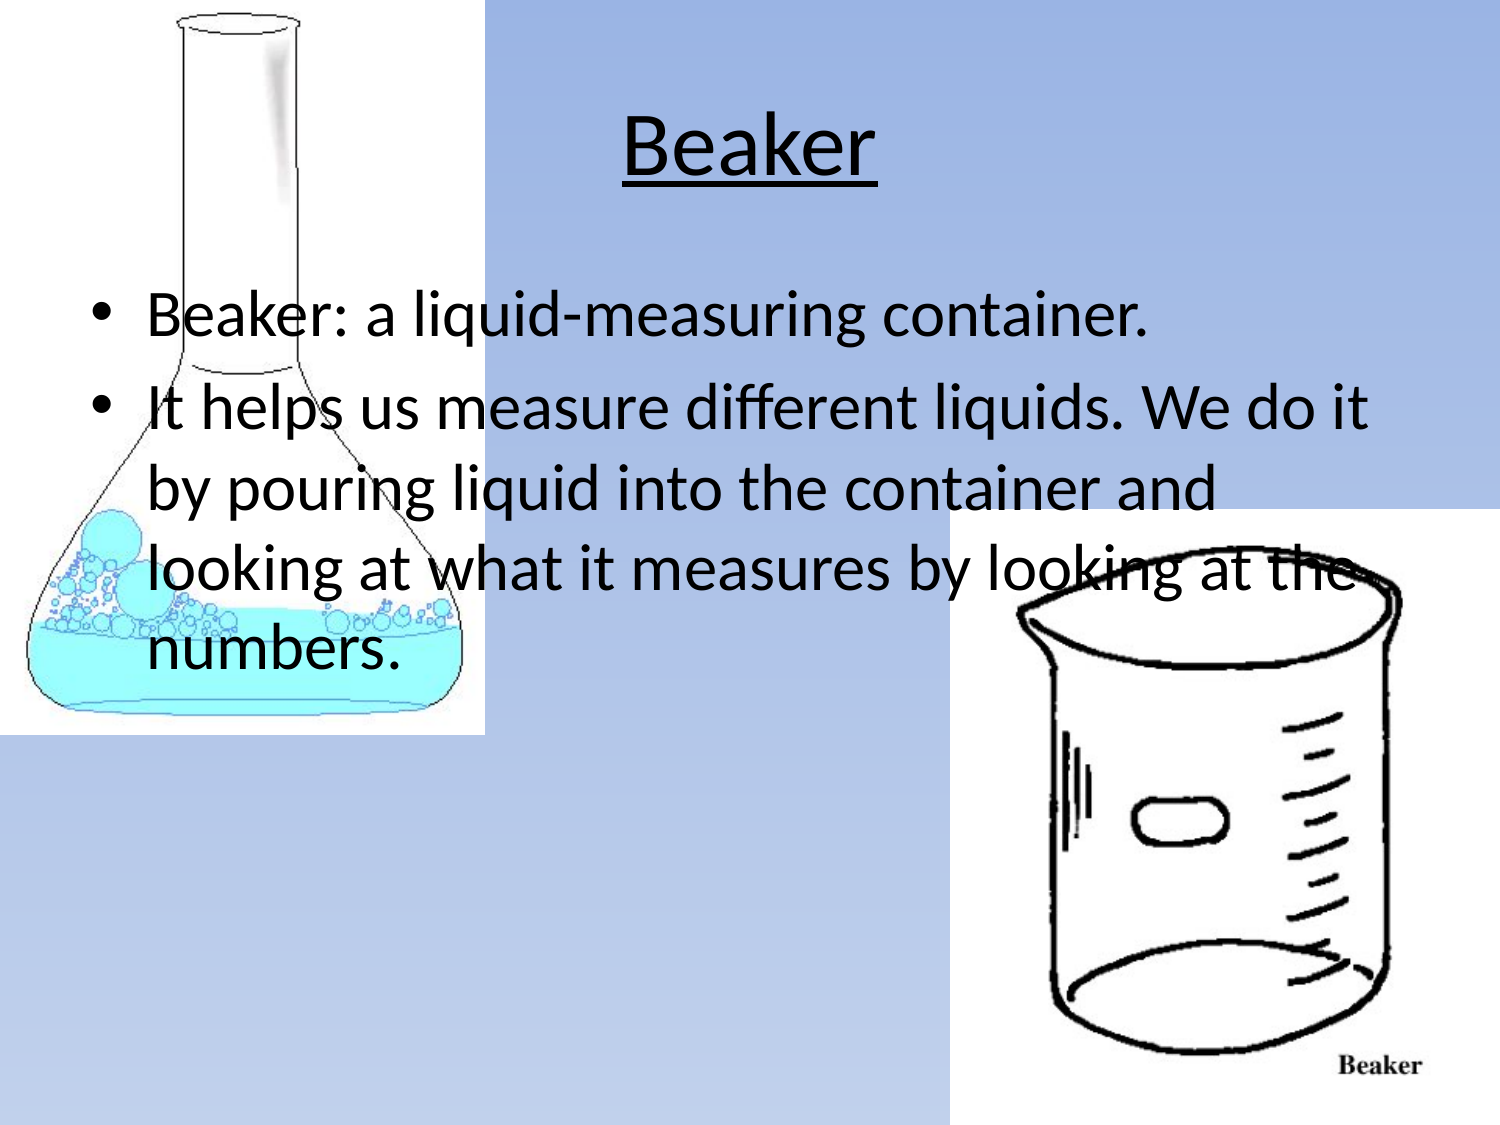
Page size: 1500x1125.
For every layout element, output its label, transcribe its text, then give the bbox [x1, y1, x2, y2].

picture [0, 0, 485, 735]
list Beaker: a liquid-measuring container. It helps us measure different liquids. We do it by pouring liquid into the container and looking at what it measures by looking at the numbers. [75, 262, 1425, 1005]
picture [950, 509, 1500, 1125]
title Beaker [488, 45, 1425, 233]
